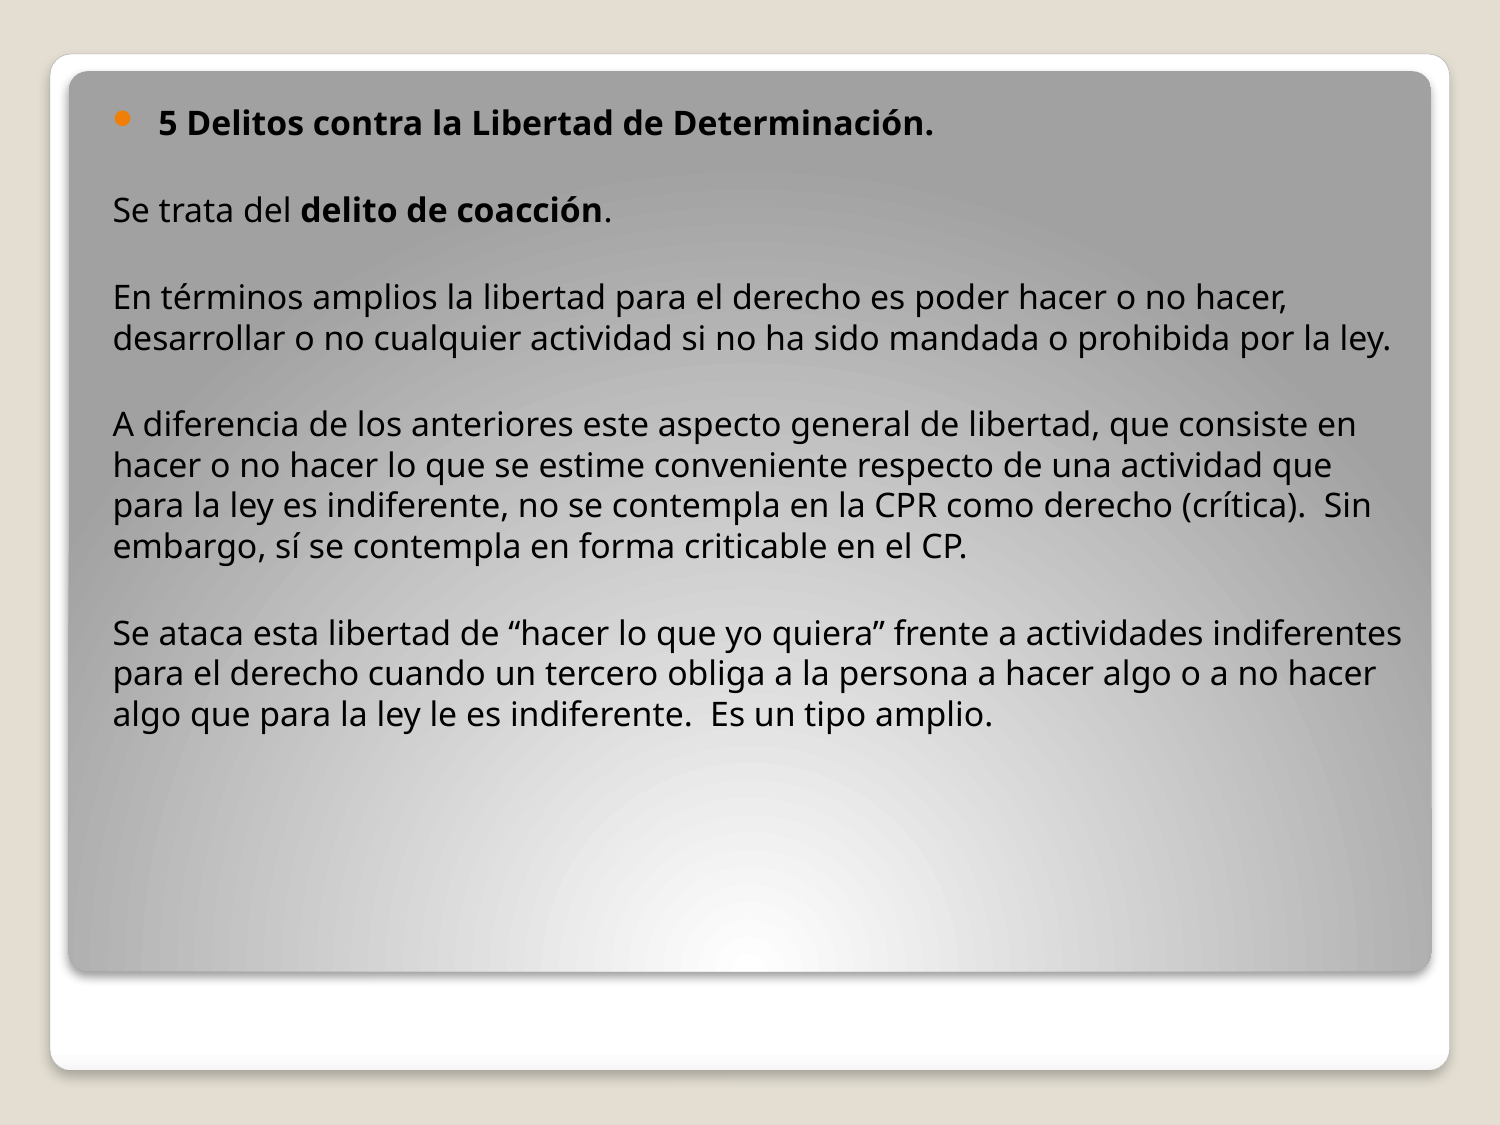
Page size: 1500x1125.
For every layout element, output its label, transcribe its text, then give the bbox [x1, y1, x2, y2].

list 5 Delitos contra la Libertad de Determinación. Se trata del delito de coacción. En términos amplios la libertad para el derecho es poder hacer o no hacer, desarrollar o no cualquier actividad si no ha sido mandada o prohibida por la ley. A diferencia de los anteriores este aspecto general de libertad, que consiste en hacer o no hacer lo que se estime conveniente respecto de una actividad que para la ley es indiferente, no se contempla en la CPR como derecho (crítica). Sin embargo, sí se contempla en forma criticable en el CP. Se ataca esta libertad de “hacer lo que yo quiera” frente a actividades indiferentes para el derecho cuando un tercero obliga a la persona a hacer algo o a no hacer algo que para la ley le es indiferente. Es un tipo amplio. [82, 86, 1425, 774]
